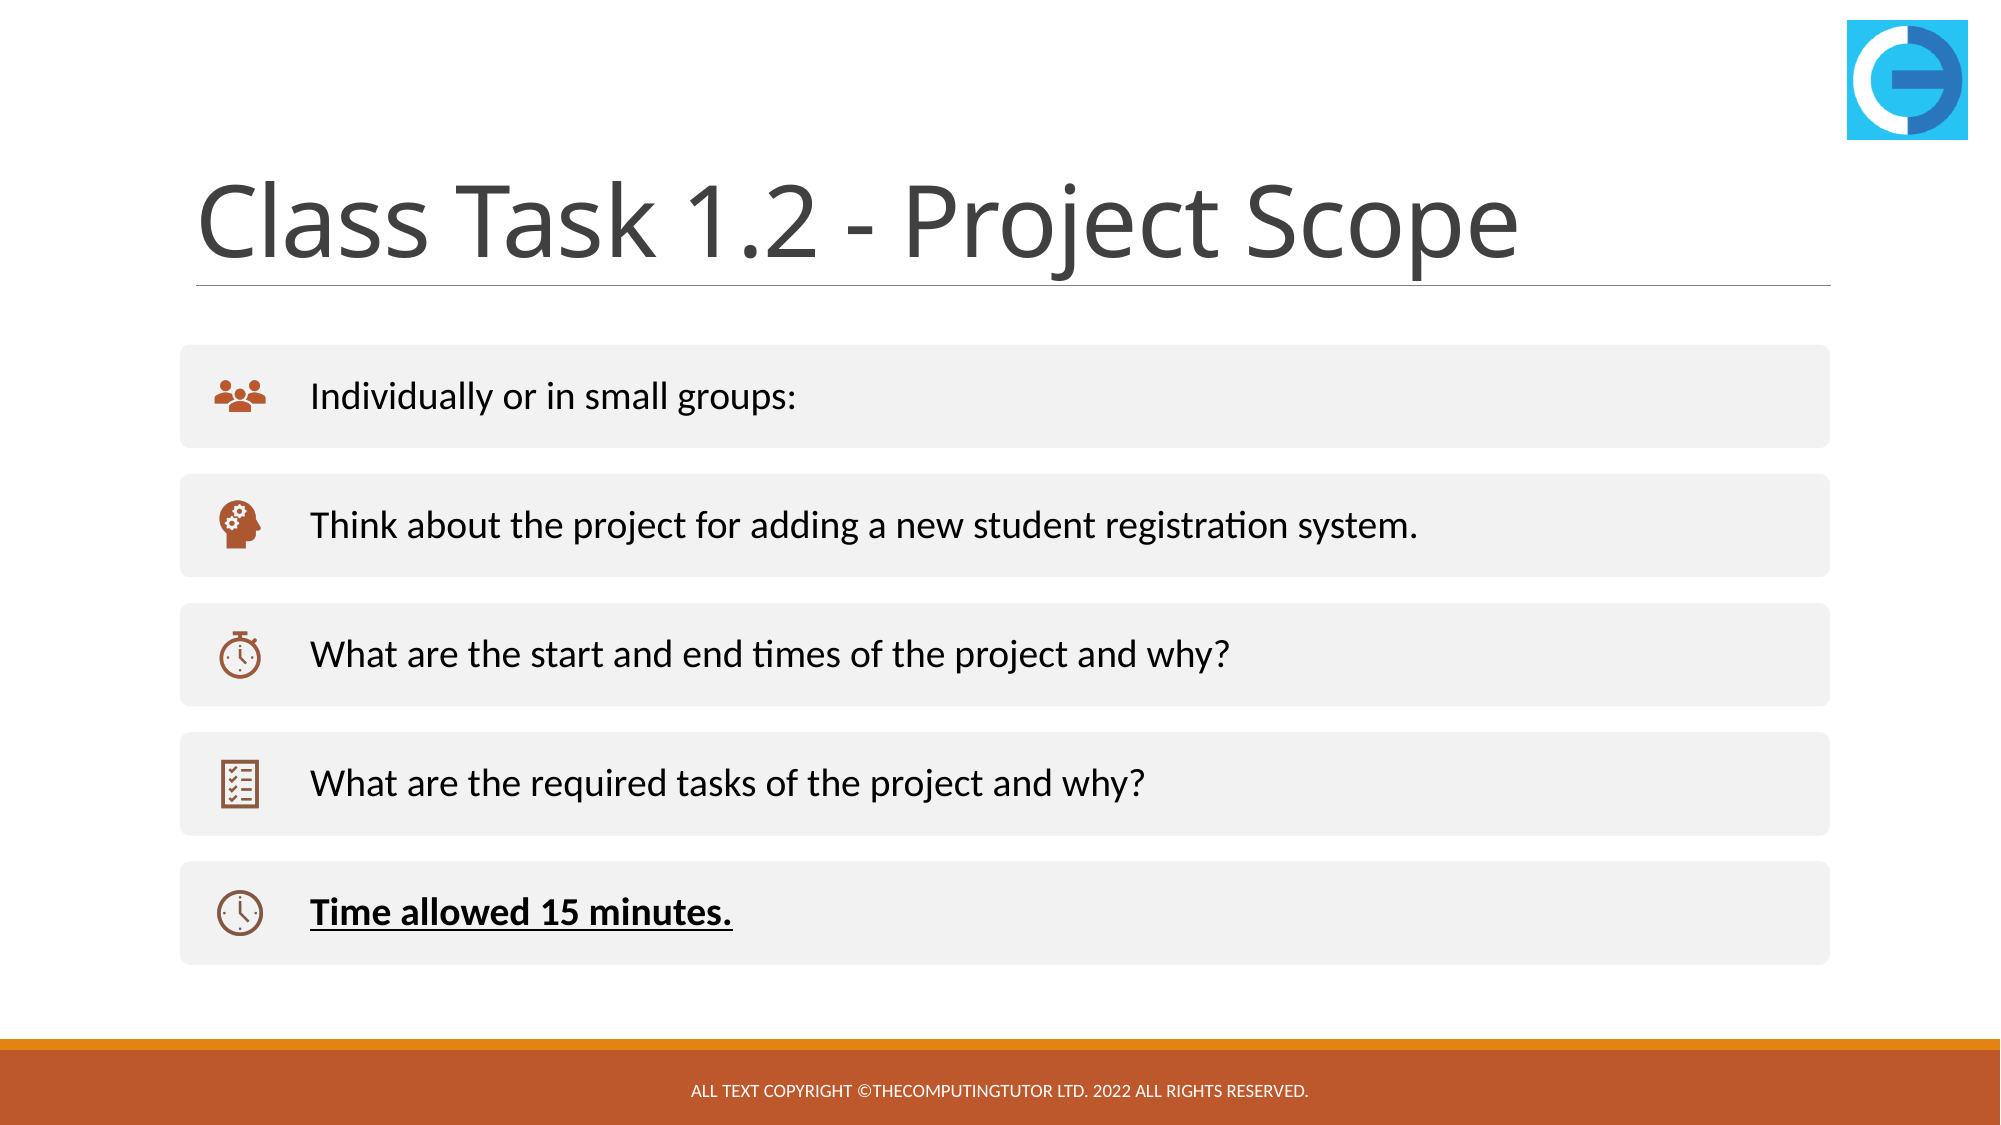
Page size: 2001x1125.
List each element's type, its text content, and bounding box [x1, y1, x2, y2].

title Class Task 1.2 - Project Scope [180, 47, 1830, 285]
footer All text copyright ©TheComputingTutor Ltd. 2022 All rights Reserved. [604, 1059, 1396, 1120]
picture [1847, 20, 1968, 140]
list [179, 343, 1831, 966]
